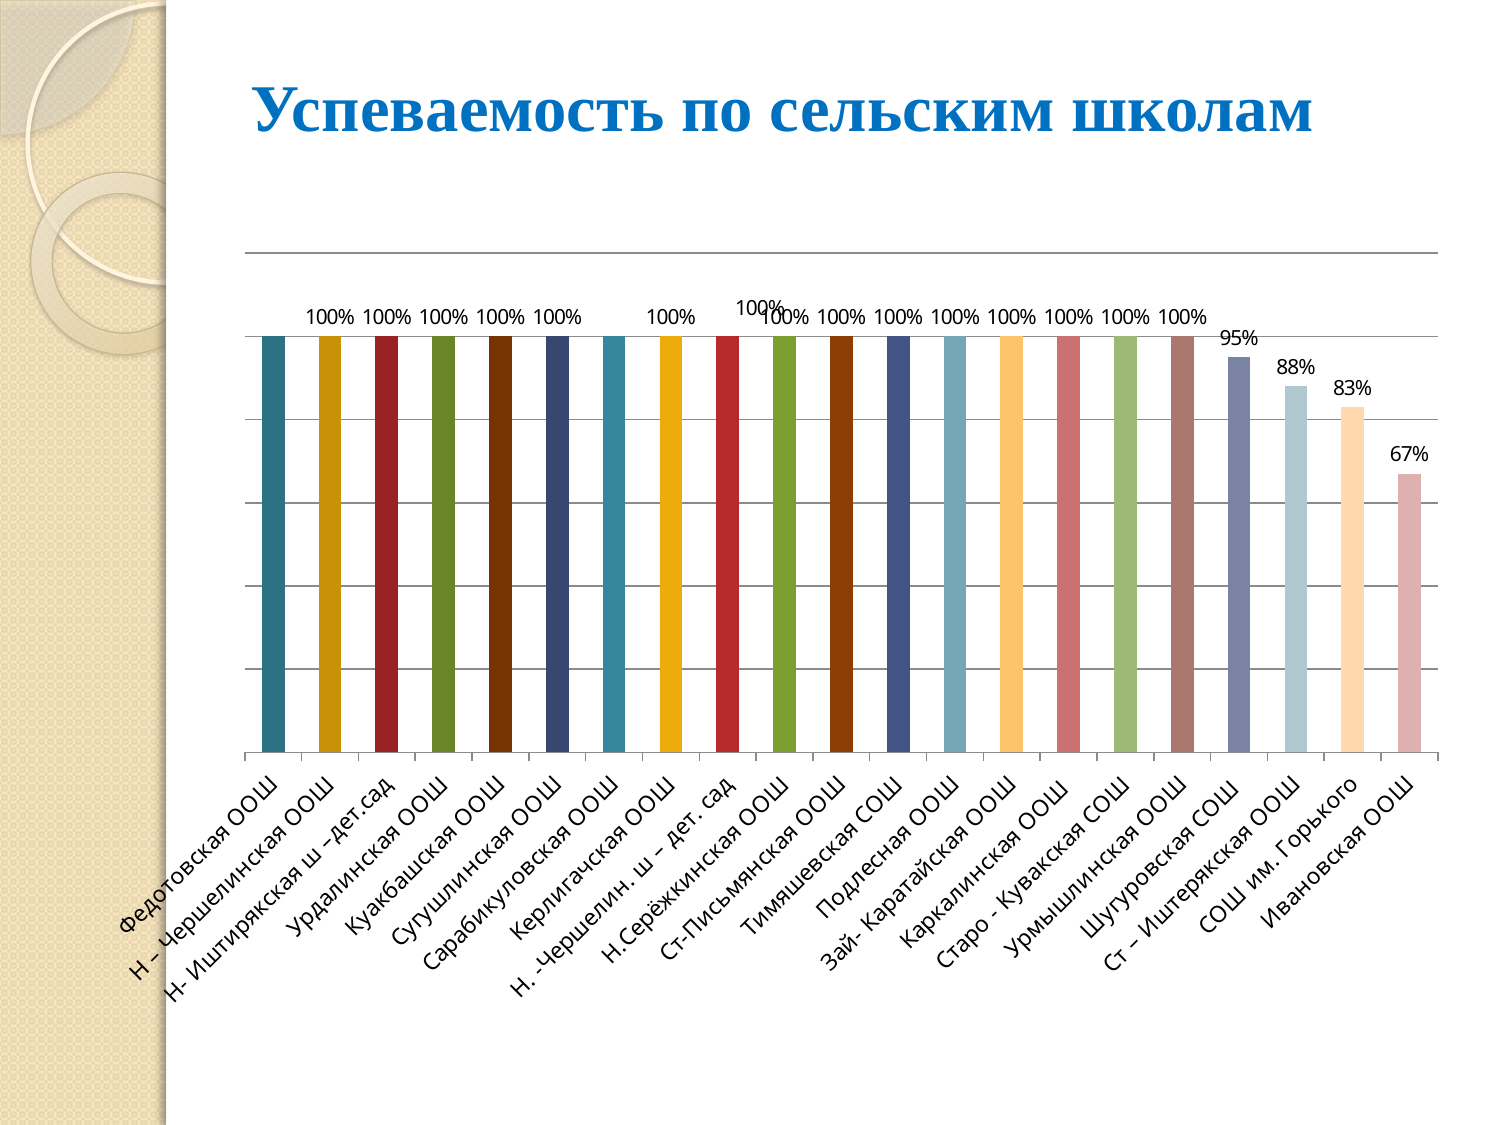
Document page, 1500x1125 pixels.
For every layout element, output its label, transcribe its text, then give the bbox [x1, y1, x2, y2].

title Успеваемость по сельским школам [235, 0, 1466, 233]
chart [81, 237, 1466, 1026]
